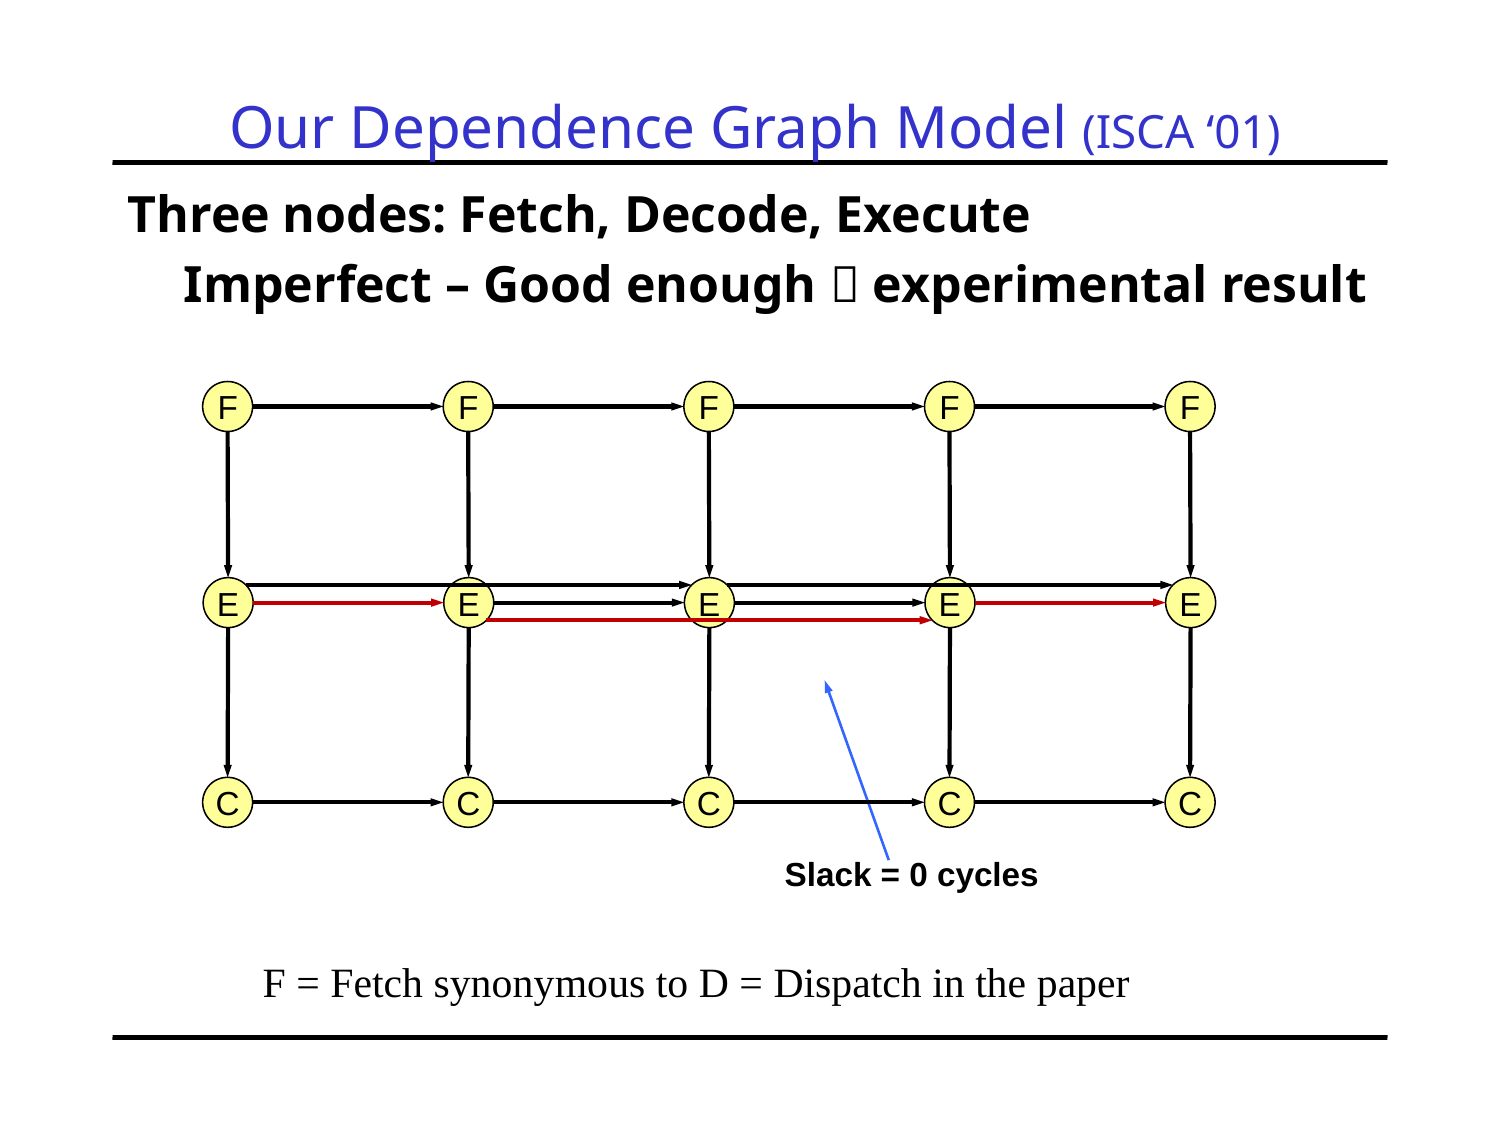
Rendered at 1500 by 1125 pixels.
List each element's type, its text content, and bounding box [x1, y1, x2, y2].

text_box F [1165, 381, 1216, 432]
text_box E [713, 622, 726, 628]
text_box F [473, 381, 494, 431]
text_box E [693, 622, 703, 627]
text_box E [453, 578, 463, 583]
text_box E [955, 578, 966, 583]
text_box E [925, 587, 944, 627]
text_box E [474, 578, 485, 583]
text_box F [202, 381, 253, 432]
text_box F [683, 381, 734, 431]
text_box A [464, 777, 468, 806]
text_box E [1165, 577, 1216, 628]
text_box F [924, 382, 944, 431]
text_box C [443, 778, 494, 828]
text_box C [683, 778, 703, 827]
list Three nodes: Fetch, Decode, Execute Imperfect – Good enough  experimental result [112, 174, 1388, 1026]
text_box C [924, 777, 975, 828]
text_box E [684, 578, 703, 618]
text_box E [954, 587, 975, 628]
text_box E [443, 587, 463, 627]
text_box C [1165, 777, 1216, 828]
text_box F [954, 381, 975, 431]
text_box F [443, 382, 463, 431]
text_box E [934, 578, 944, 583]
text_box E [203, 577, 254, 628]
text_box C [202, 777, 253, 828]
text_box E [713, 578, 735, 618]
text_box E [473, 587, 494, 628]
text_box [824, 683, 833, 702]
text_box C [713, 777, 734, 827]
title Our Dependence Graph Model (ISCA ‘01) [124, 62, 1386, 174]
text_box Slack = 0 cycles [767, 845, 1057, 901]
text_box F = Fetch synonymous to D = Dispatch in the paper [247, 948, 1146, 1014]
